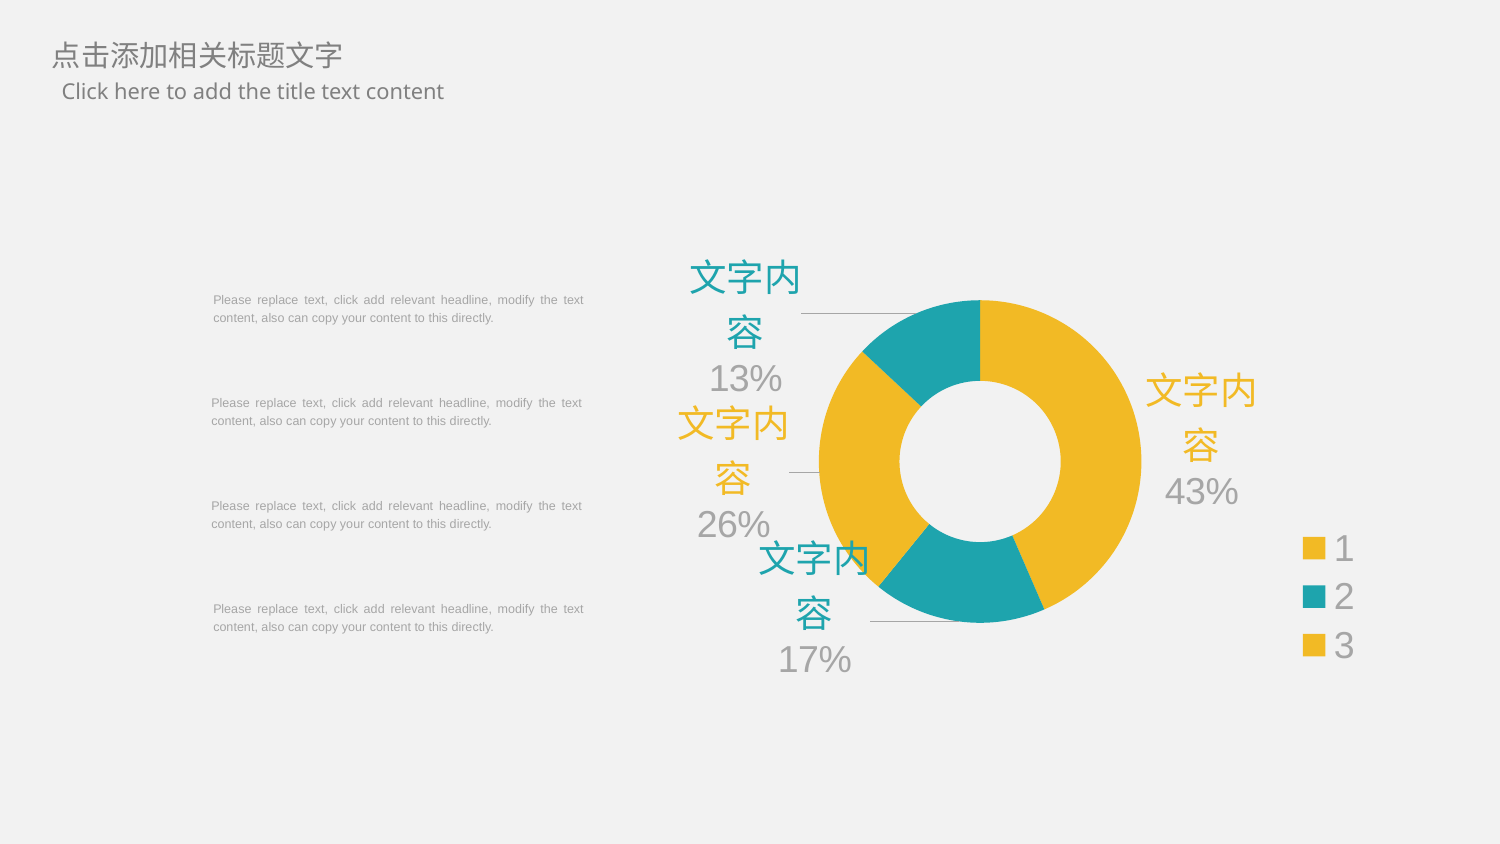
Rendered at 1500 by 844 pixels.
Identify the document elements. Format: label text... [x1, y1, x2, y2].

text_box Please replace text, click add relevant headline, modify the text content, also can copy your content to this directly. [213, 597, 584, 634]
text_box Please replace text, click add relevant headline, modify the text content, also can copy your content to this directly. [213, 289, 584, 326]
text_box Please replace text, click add relevant headline, modify the text content, also can copy your content to this directly. [211, 495, 582, 532]
chart [649, 245, 1397, 684]
text_box Please replace text, click add relevant headline, modify the text content, also can copy your content to this directly. [211, 392, 582, 429]
